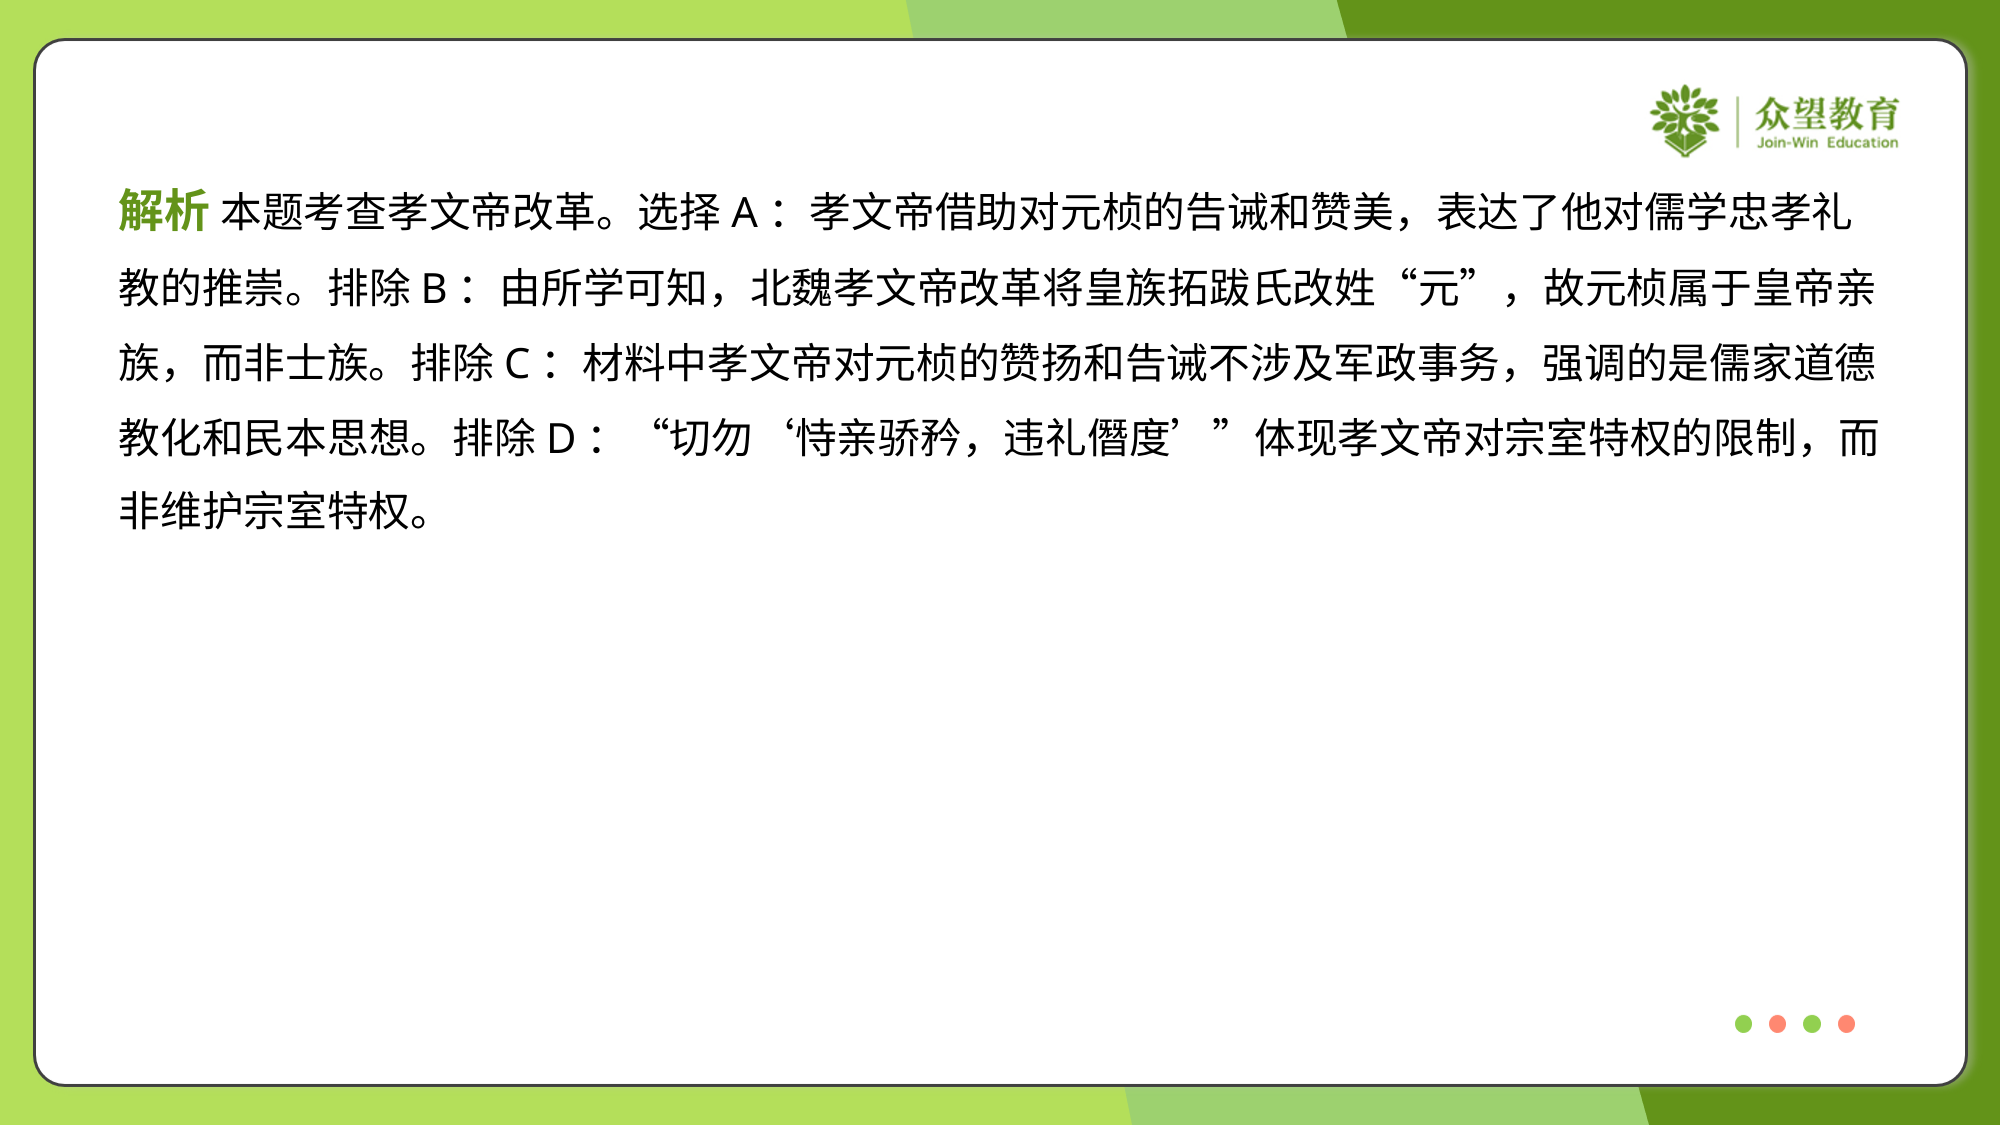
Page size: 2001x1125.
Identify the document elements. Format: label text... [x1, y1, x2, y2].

picture [0, 0, 2000, 1125]
text_box 解析 本题考查孝文帝改革。选择A：孝文帝借助对元桢的告诫和赞美，表达了他对儒学忠孝礼 教的推崇。排除B：由所学可知，北魏孝文帝改革将皇族拓跋氏改姓“元”，故元桢属于皇帝亲 族，而非士族。排除C：材料中孝文帝对元桢的赞扬和告诫不涉及军政事务，强调的是儒家道德 教化和民本思想。排除D：“切勿‘恃亲骄矜，违礼僭度’”体现孝文帝对宗室特权的限制，而 非维护宗室特权。 [118, 159, 1883, 527]
